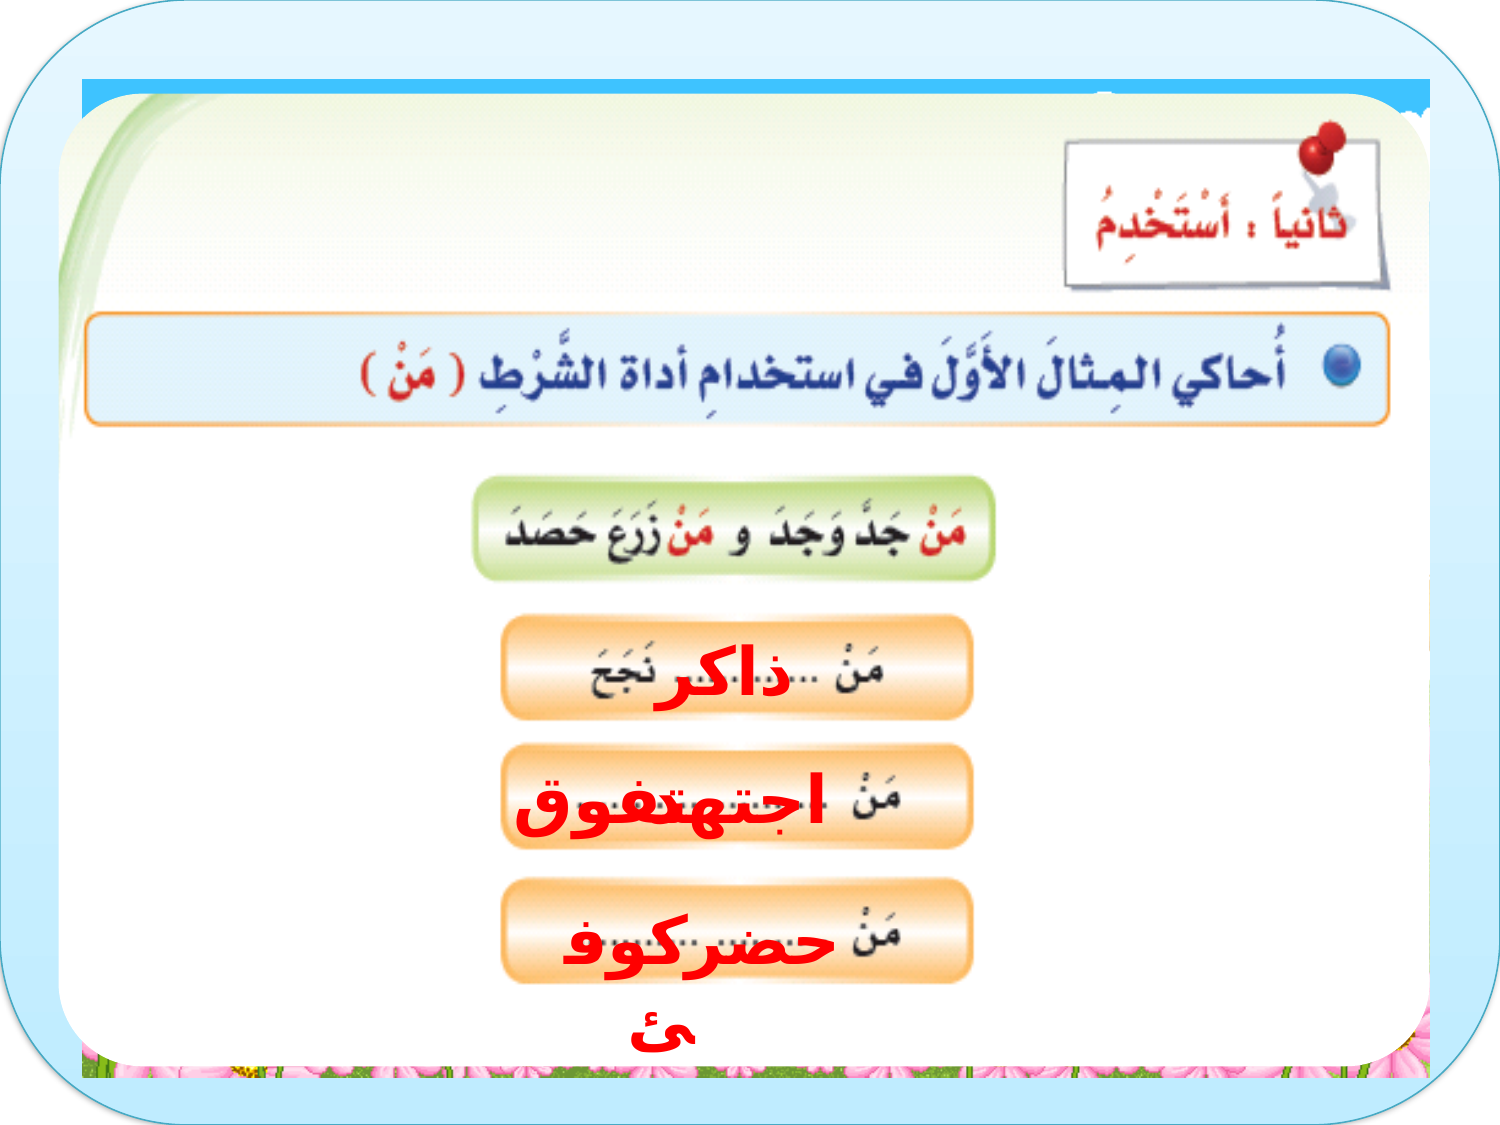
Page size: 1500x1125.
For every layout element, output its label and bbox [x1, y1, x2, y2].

picture [58, 79, 1430, 1079]
text_box [0, 0, 1500, 1125]
